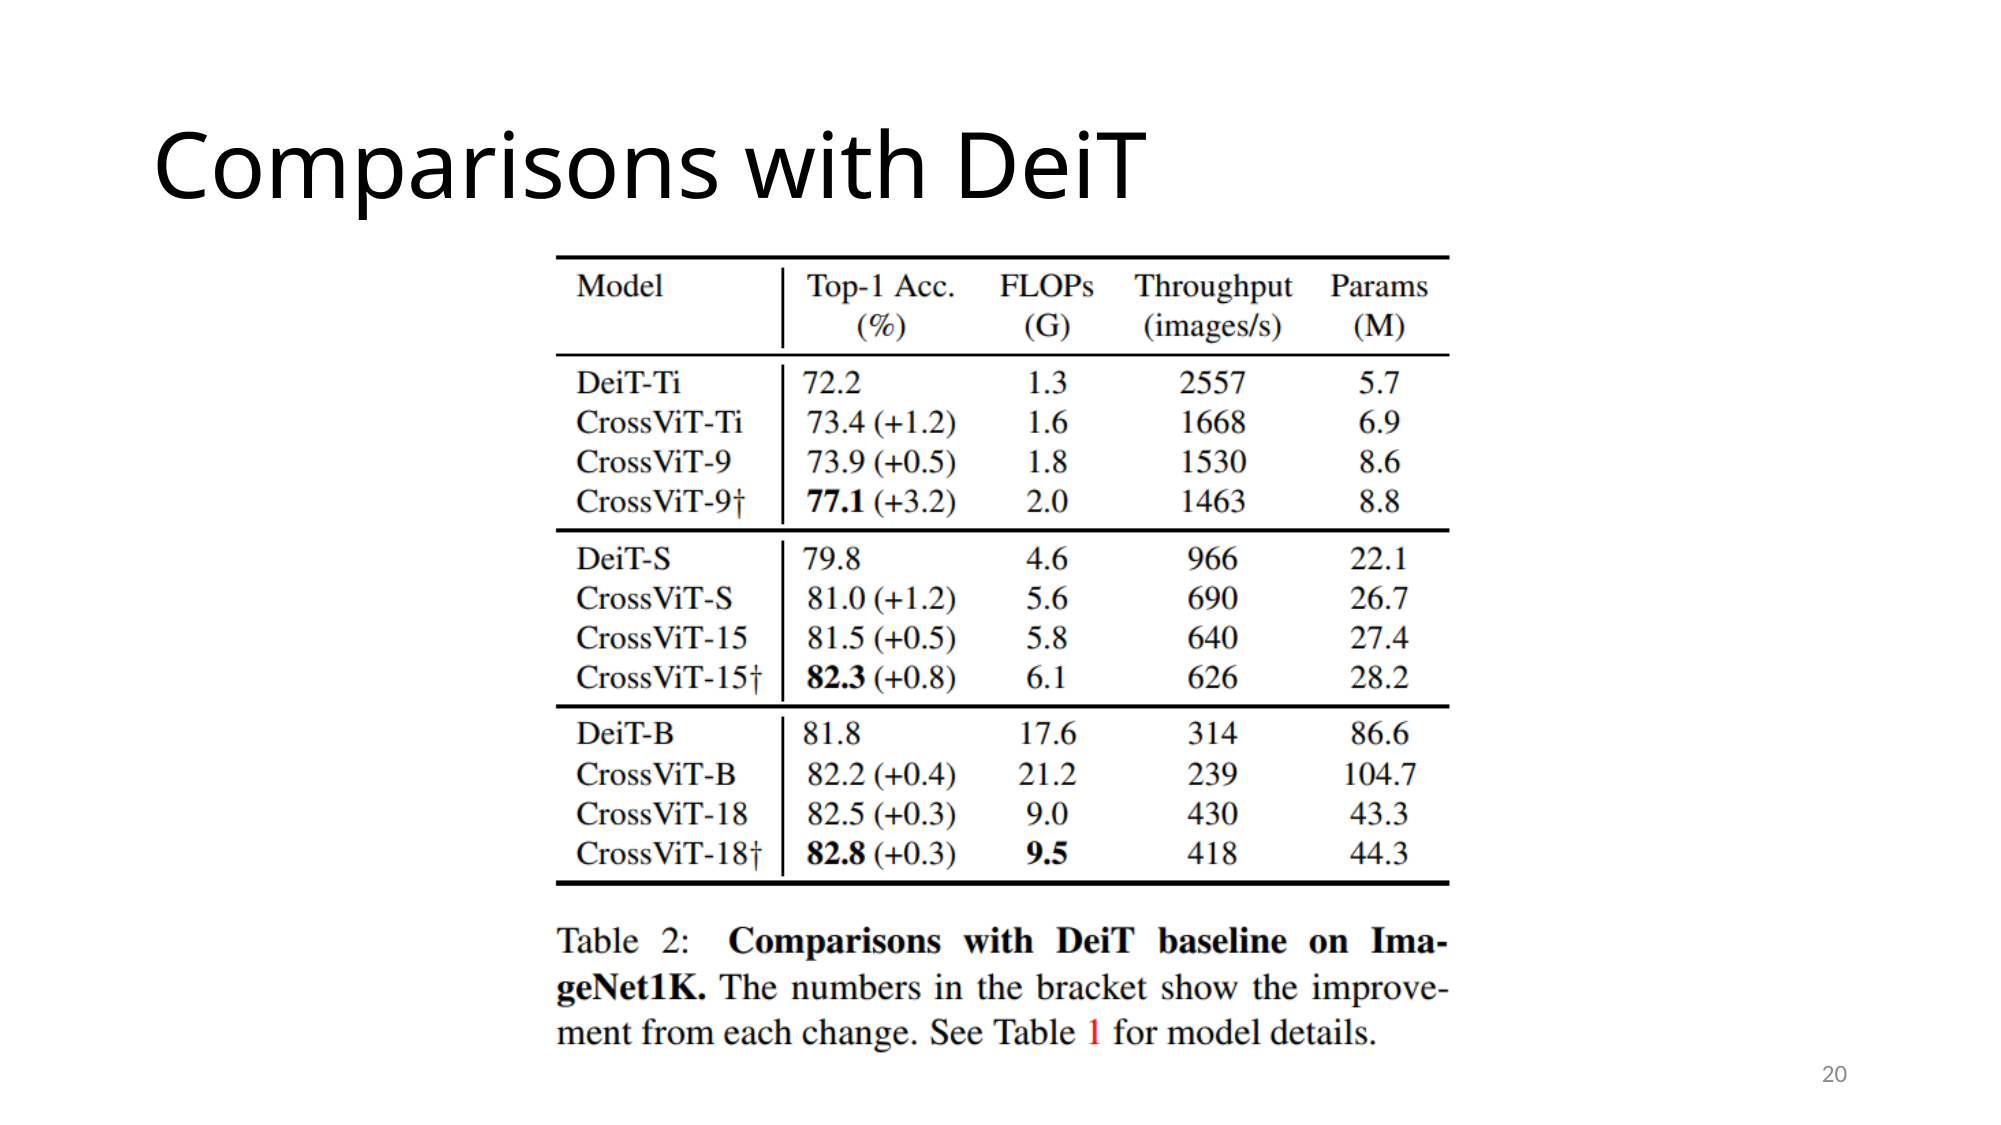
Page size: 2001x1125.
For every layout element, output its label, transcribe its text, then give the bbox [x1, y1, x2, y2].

title Comparisons with DeiT [137, 59, 1863, 278]
slide_number 20 [1412, 1042, 1863, 1103]
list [548, 231, 1492, 1073]
